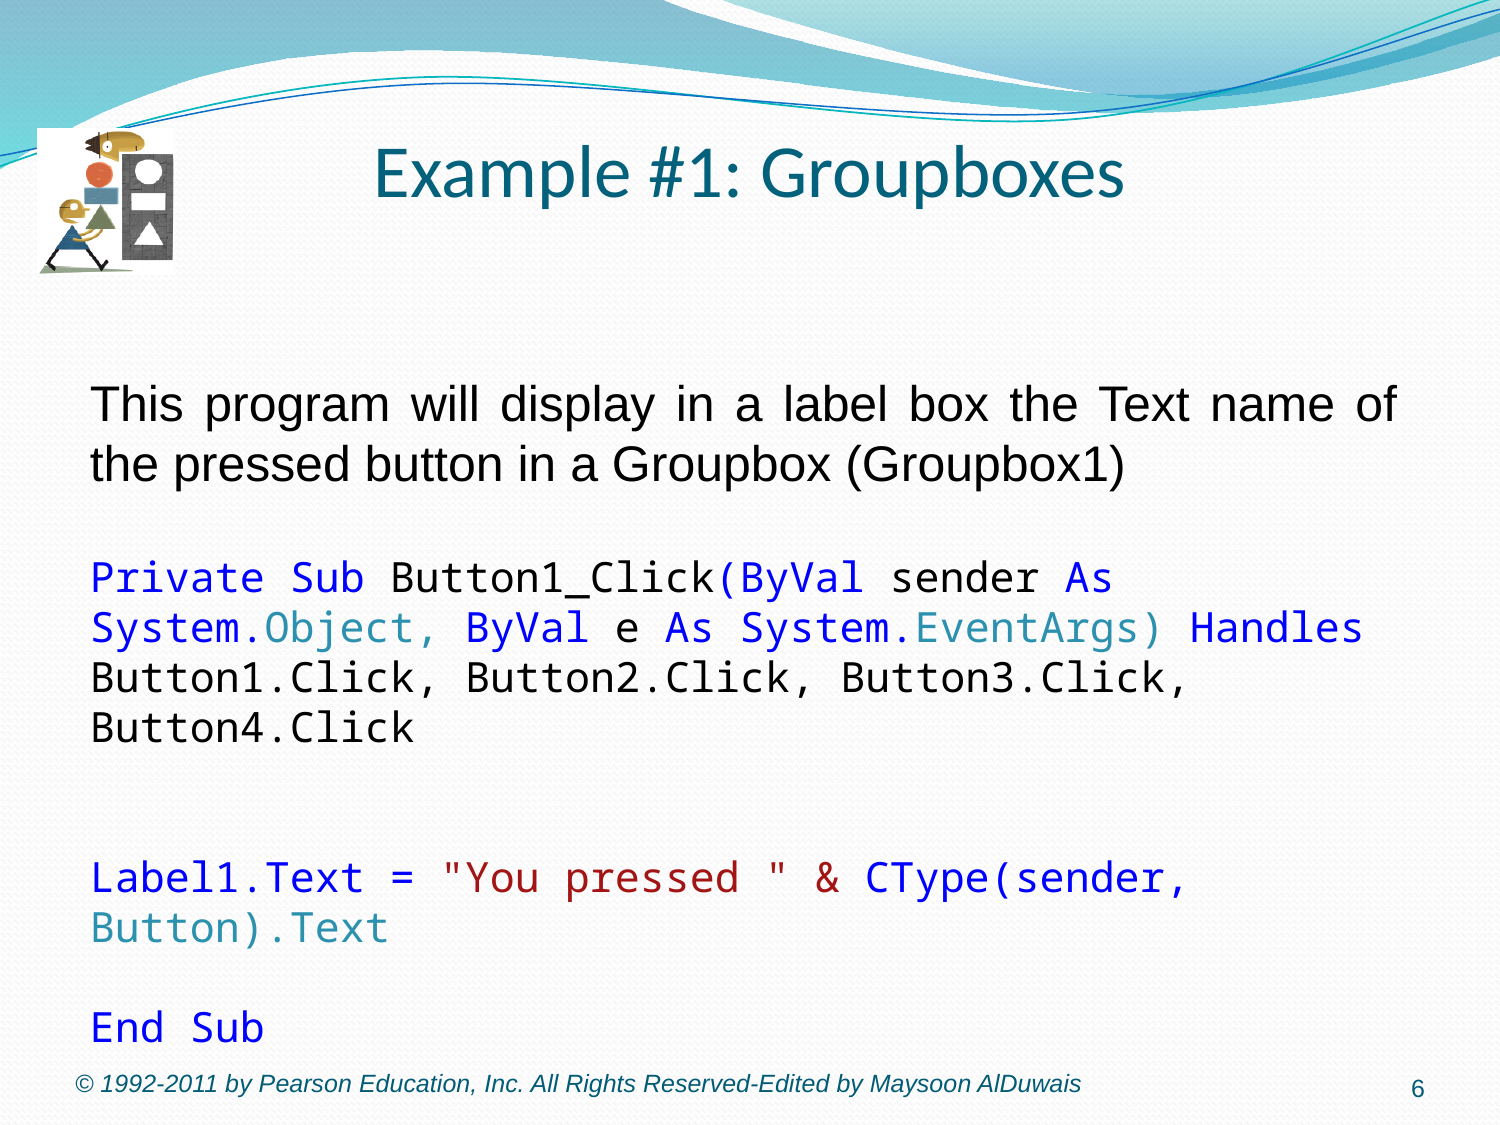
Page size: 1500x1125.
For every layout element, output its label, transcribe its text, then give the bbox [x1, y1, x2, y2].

picture [37, 128, 75, 275]
text_box This program will display in a label box the Text name of the pressed button in a Groupbox (Groupbox1) [74, 363, 1413, 499]
title Example #1: Groupboxes [75, 115, 1425, 303]
footer © 1992-2011 by Pearson Education, Inc. All Rights Reserved-Edited by Maysoon AlDuwais [75, 1059, 1299, 1098]
slide_number 6 [1299, 1059, 1425, 1103]
text_box Private Sub Button1_Click(ByVal sender As System.Object, ByVal e As System.EventArgs) Handles Button1.Click, Button2.Click, Button3.Click, Button4.Click Label1.Text = "You pressed " & CType(sender, Button).Text End Sub [74, 543, 1500, 1059]
